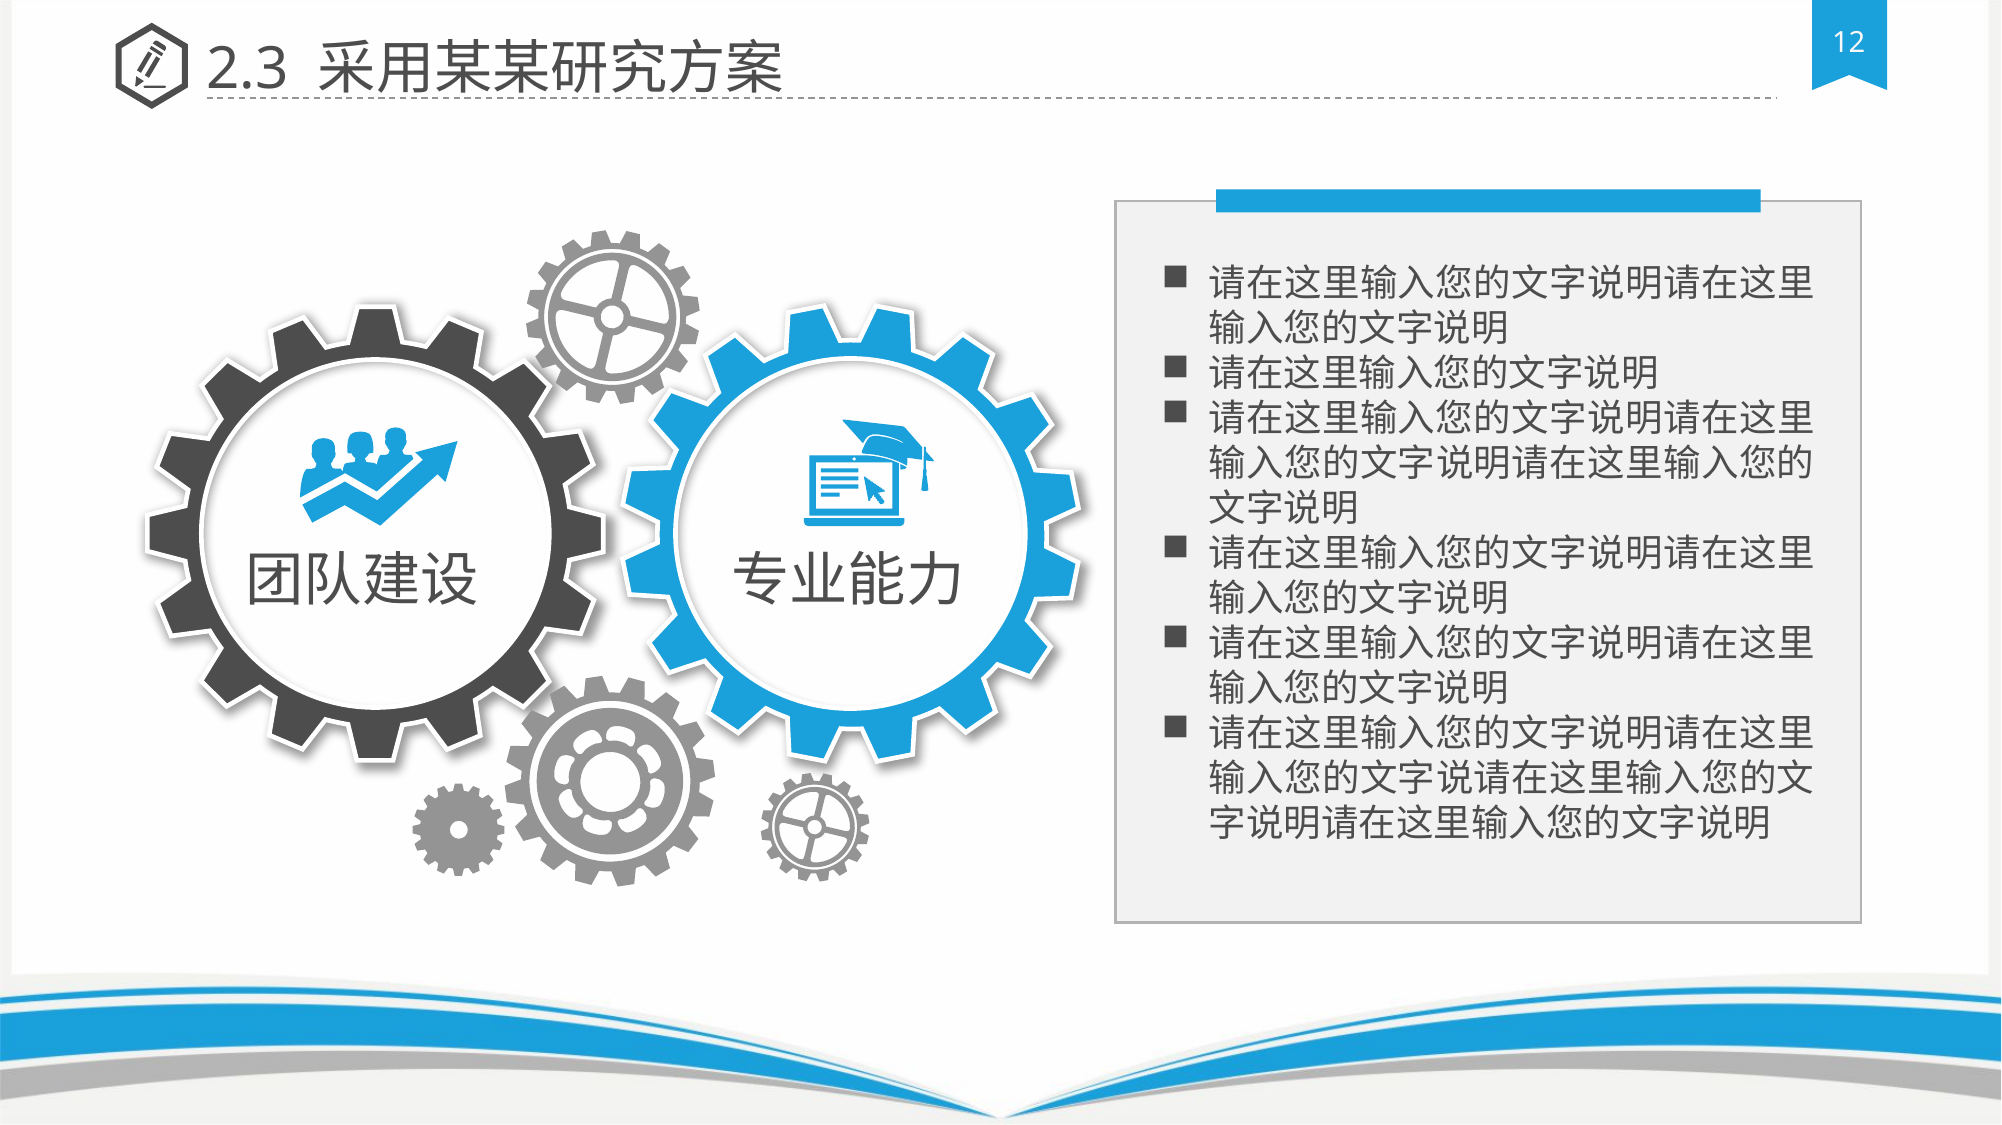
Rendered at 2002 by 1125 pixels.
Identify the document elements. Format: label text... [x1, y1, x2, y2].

text_box 团队建设 [230, 534, 494, 620]
text_box 2.3 采用某某研究方案 [206, 29, 806, 97]
text_box [412, 783, 505, 876]
text_box [147, 306, 604, 761]
text_box [504, 675, 716, 887]
text_box [760, 772, 870, 882]
text_box 专业能力 [716, 534, 980, 620]
text_box [300, 427, 414, 498]
text_box [115, 22, 188, 109]
text_box [1115, 201, 1861, 923]
text_box [803, 518, 905, 527]
text_box [809, 419, 934, 516]
text_box [526, 230, 700, 404]
text_box [1216, 189, 1761, 213]
text_box [302, 441, 458, 526]
picture [0, 0, 2002, 1125]
text_box [622, 305, 1079, 762]
text_box 请在这里输入您的文字说明请在这里输入您的文字说明 请在这里输入您的文字说明 请在这里输入您的文字说明请在这里输入您的文字说明请在这里输入您的文字说明 请在这里输入您的文字说明请在这里输入您的文字说明 请在这里输入您的文字说明请在这里输入您的文字说明 请在这里输入您的文字说明请在这里输入您的文字说请在这里输入您的文字说明请在这里输入您的文字说明 [1146, 251, 1830, 852]
